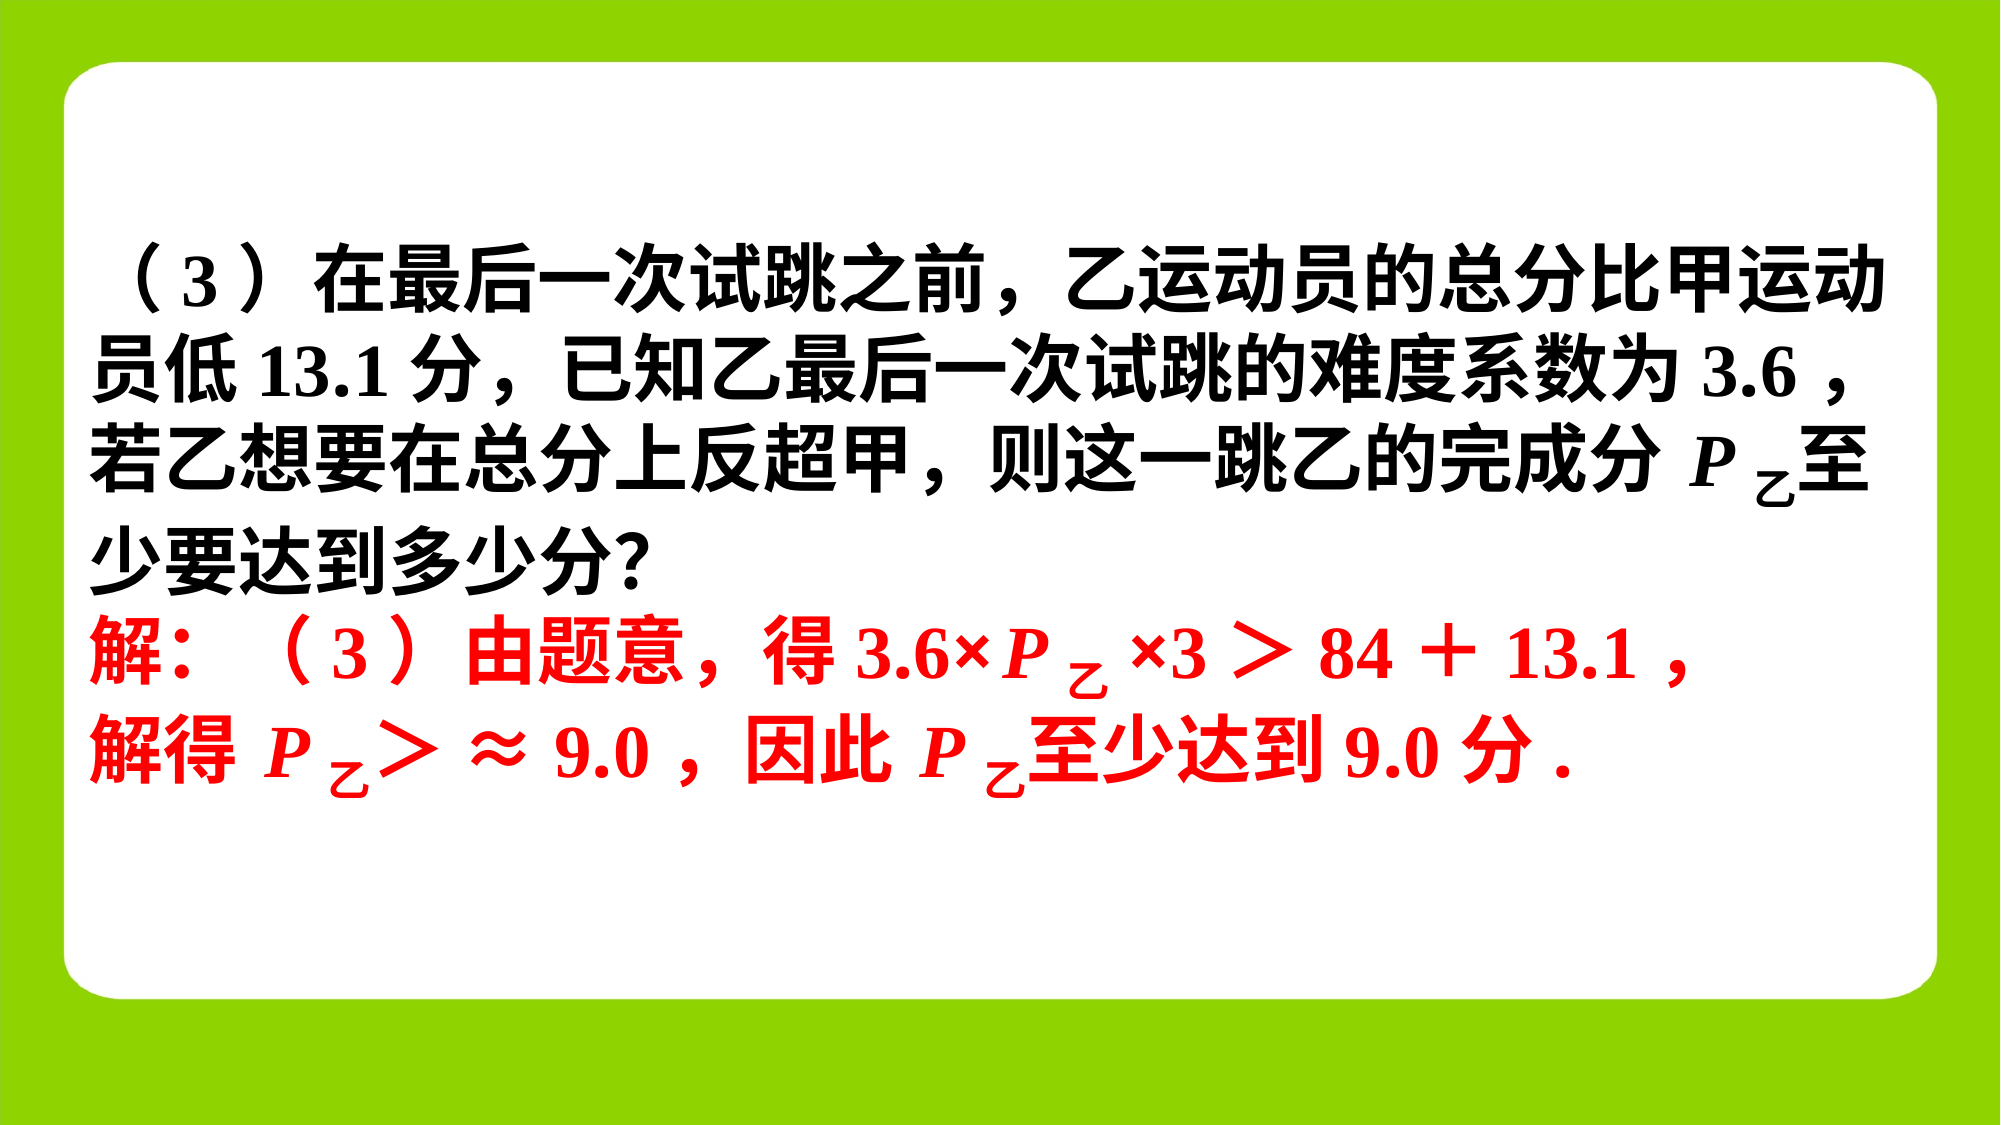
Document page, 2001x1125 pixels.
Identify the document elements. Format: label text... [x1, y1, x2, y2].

text_box （3）在最后一次试跳之前，乙运动员的总分比甲运动 员低13.1分，已知乙最后一次试跳的难度系数为3.6， 若乙想要在总分上反超甲，则这一跳乙的完成分P乙至 少要达到多少分？ [88, 231, 1974, 596]
text_box 解：（3）由题意，得3.6×P乙×3＞84＋13.1， [88, 603, 1675, 695]
picture [0, 0, 2001, 1125]
